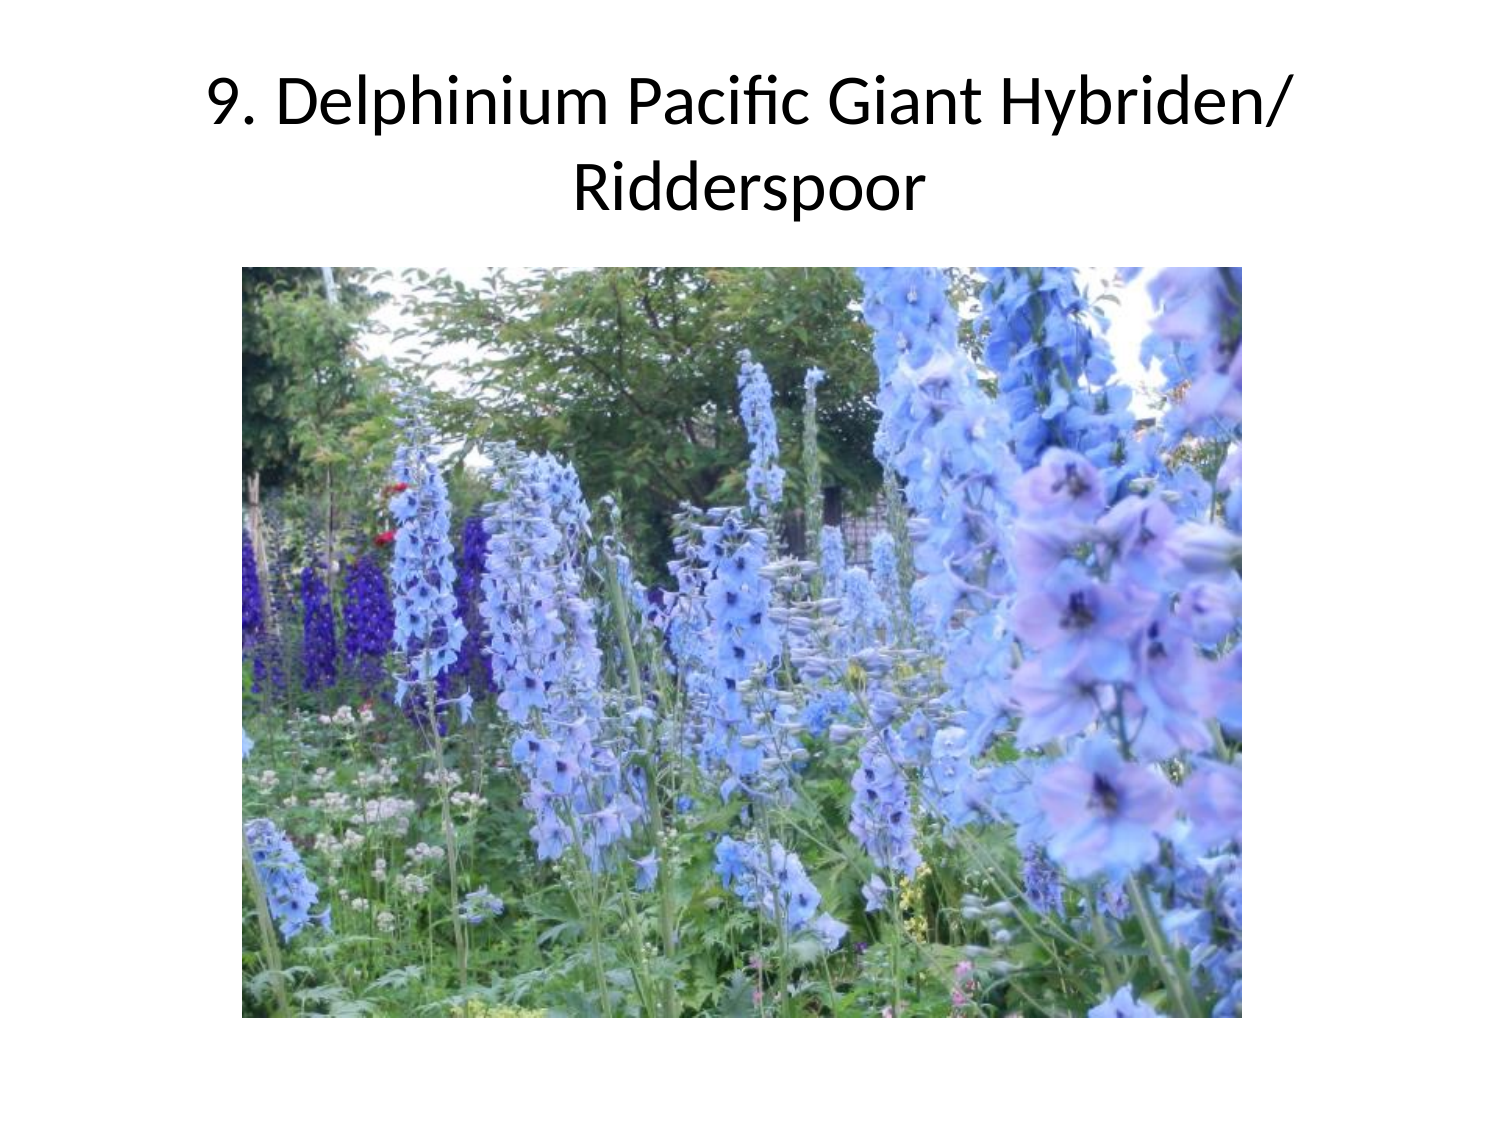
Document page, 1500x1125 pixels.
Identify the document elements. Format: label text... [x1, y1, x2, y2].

title 9. Delphinium Pacific Giant Hybriden/ Ridderspoor [75, 45, 1425, 233]
picture [241, 266, 1243, 1018]
